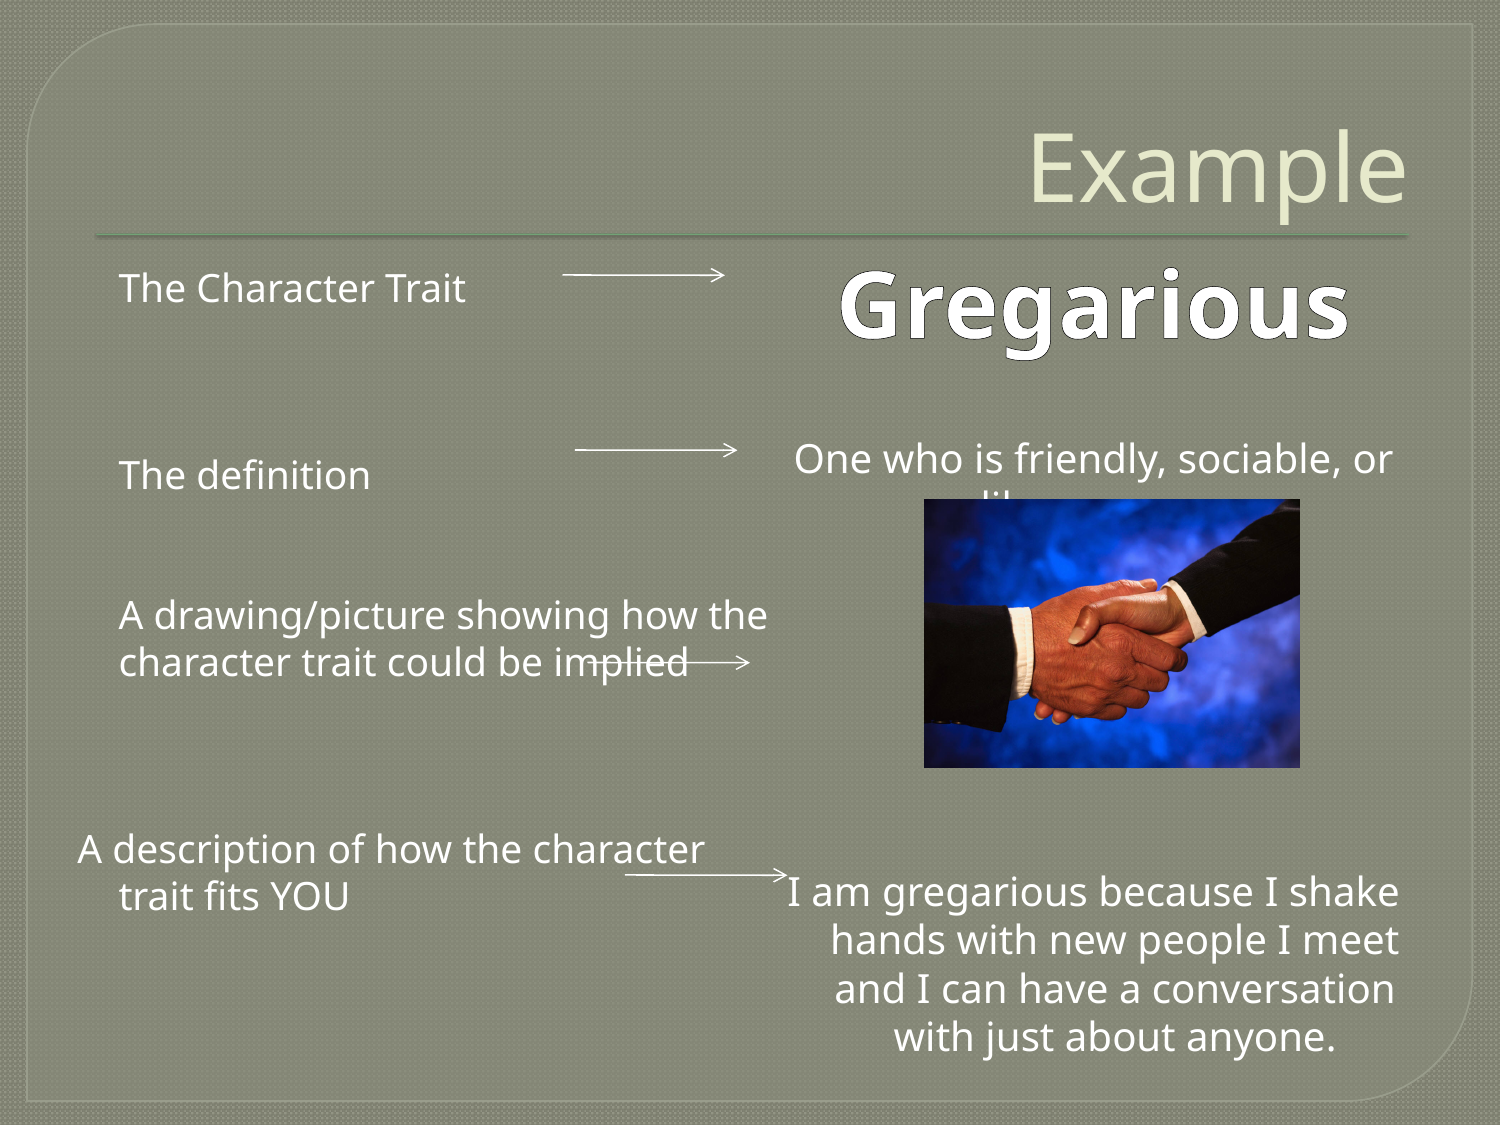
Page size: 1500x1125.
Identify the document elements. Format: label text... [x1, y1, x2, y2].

list Gregarious One who is friendly, sociable, or likes company I am gregarious because I shake hands with new people I meet and I can have a conversation with just about anyone. [788, 237, 1425, 1075]
picture [924, 499, 1301, 769]
list The Character Trait The definition A drawing/picture showing how the character trait could be implied A description of how the character trait fits YOU [62, 162, 788, 1075]
title Example [75, 41, 1425, 230]
